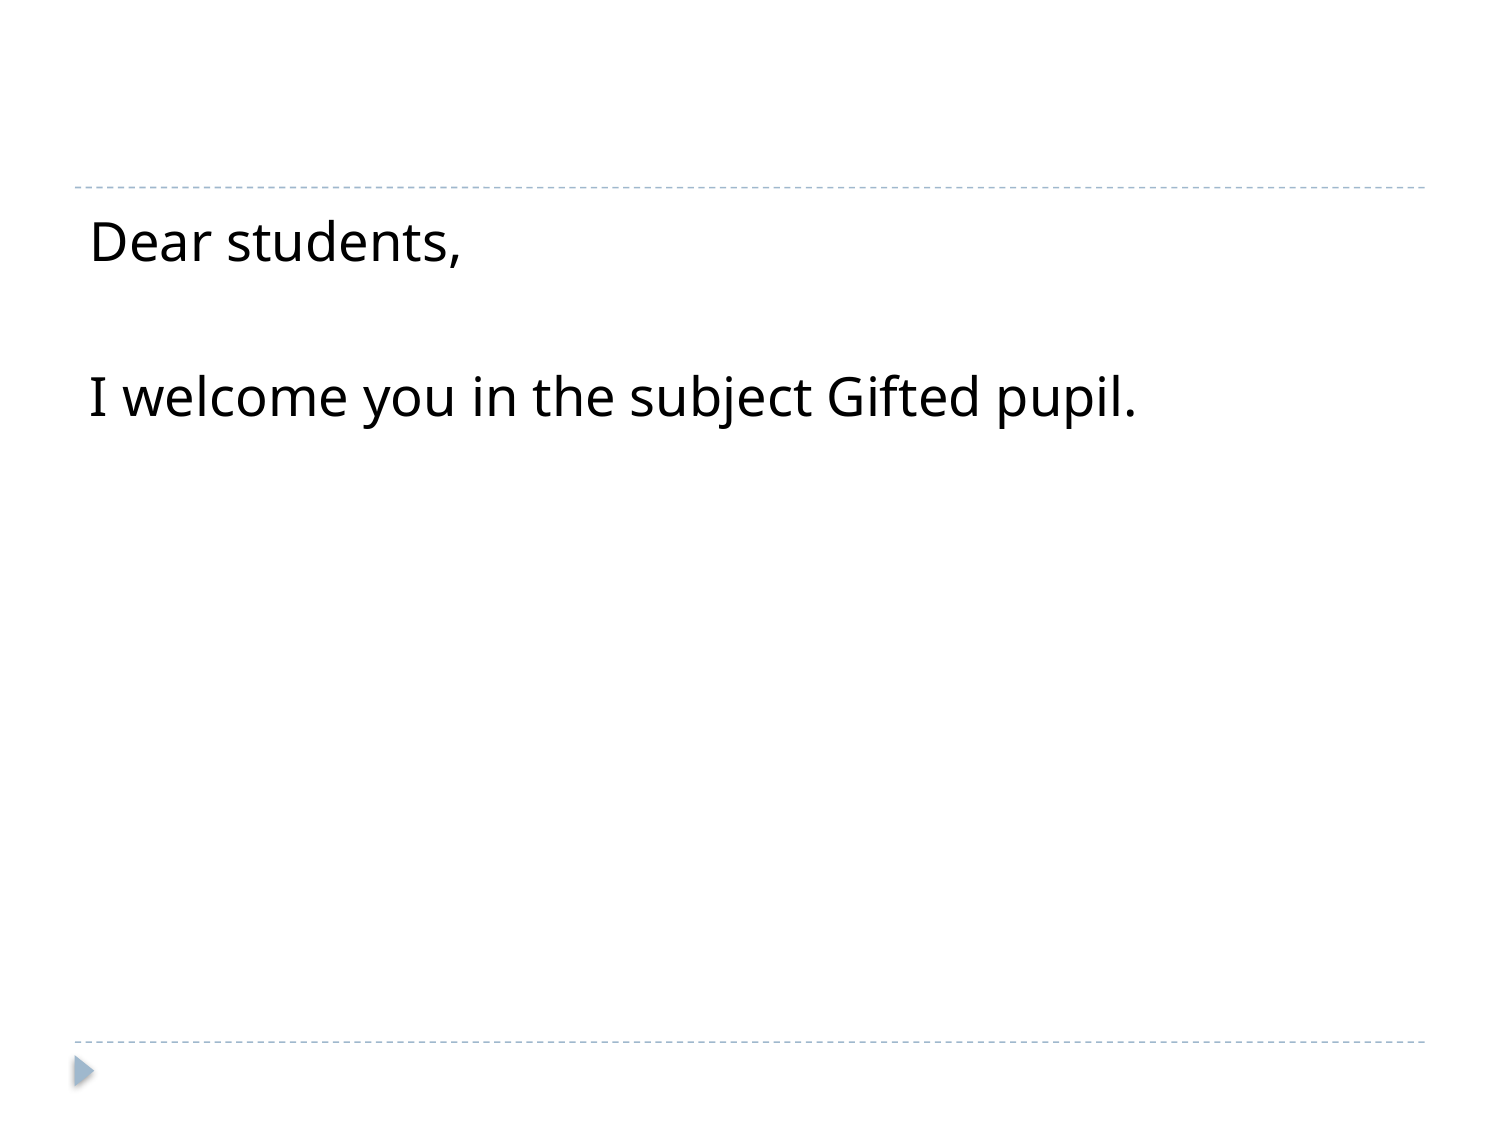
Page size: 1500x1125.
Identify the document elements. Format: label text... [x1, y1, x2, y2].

list Dear students, I welcome you in the subject Gifted pupil. [75, 200, 1425, 1010]
